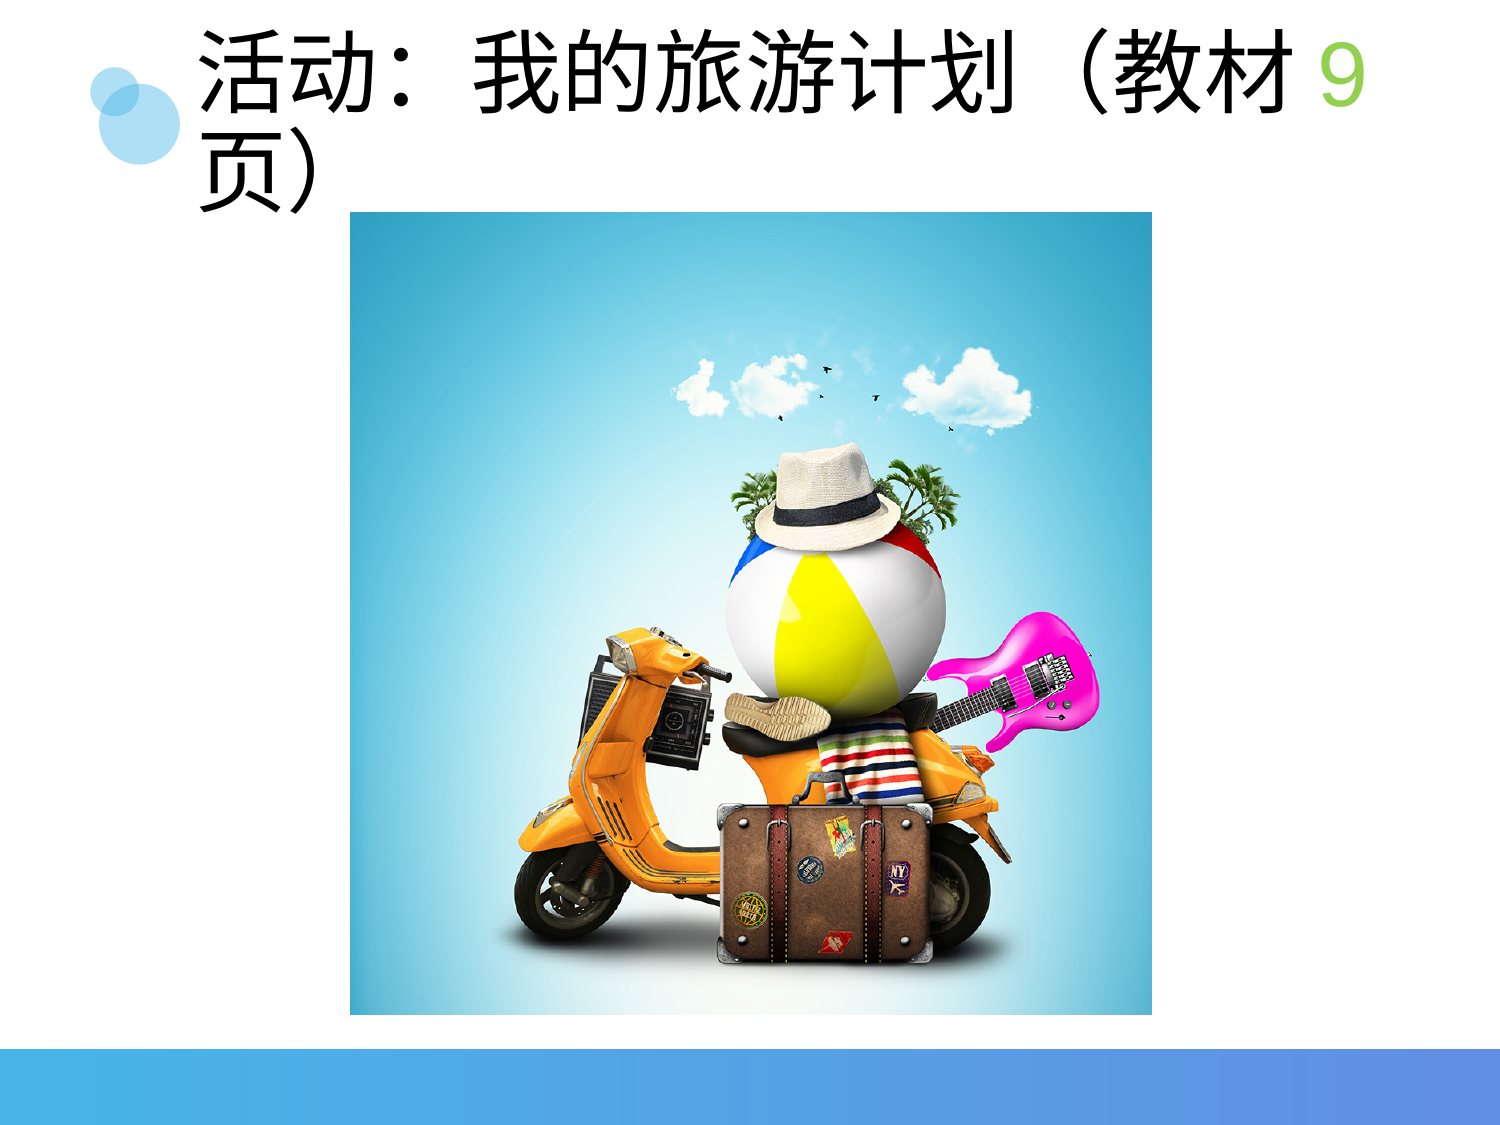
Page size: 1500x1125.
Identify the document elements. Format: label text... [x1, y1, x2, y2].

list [349, 212, 1152, 1015]
title 活动：我的旅游计划（教材9页） [179, 55, 1474, 198]
